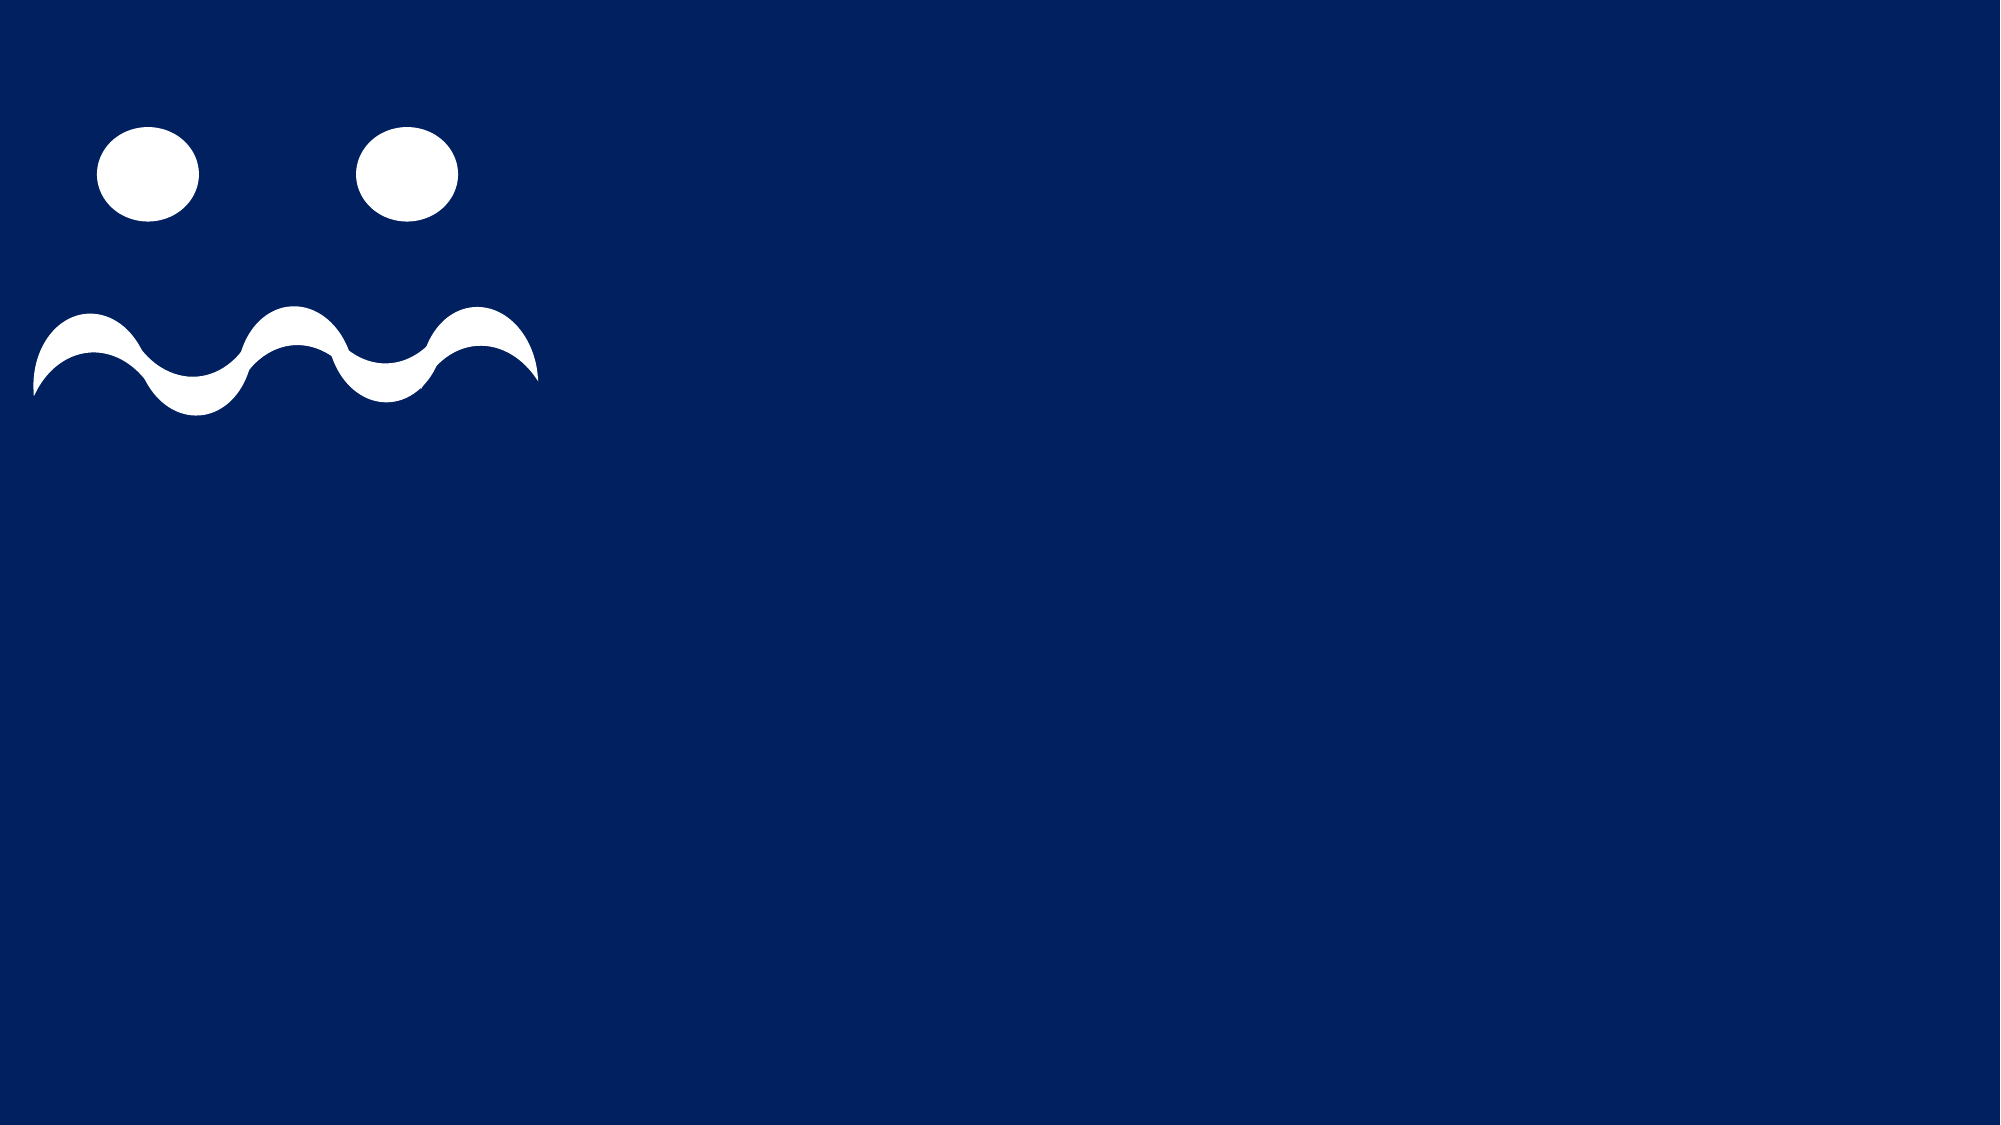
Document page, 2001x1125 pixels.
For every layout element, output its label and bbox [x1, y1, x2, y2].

text_box [32, 301, 535, 409]
text_box [96, 127, 199, 222]
text_box [356, 127, 459, 222]
